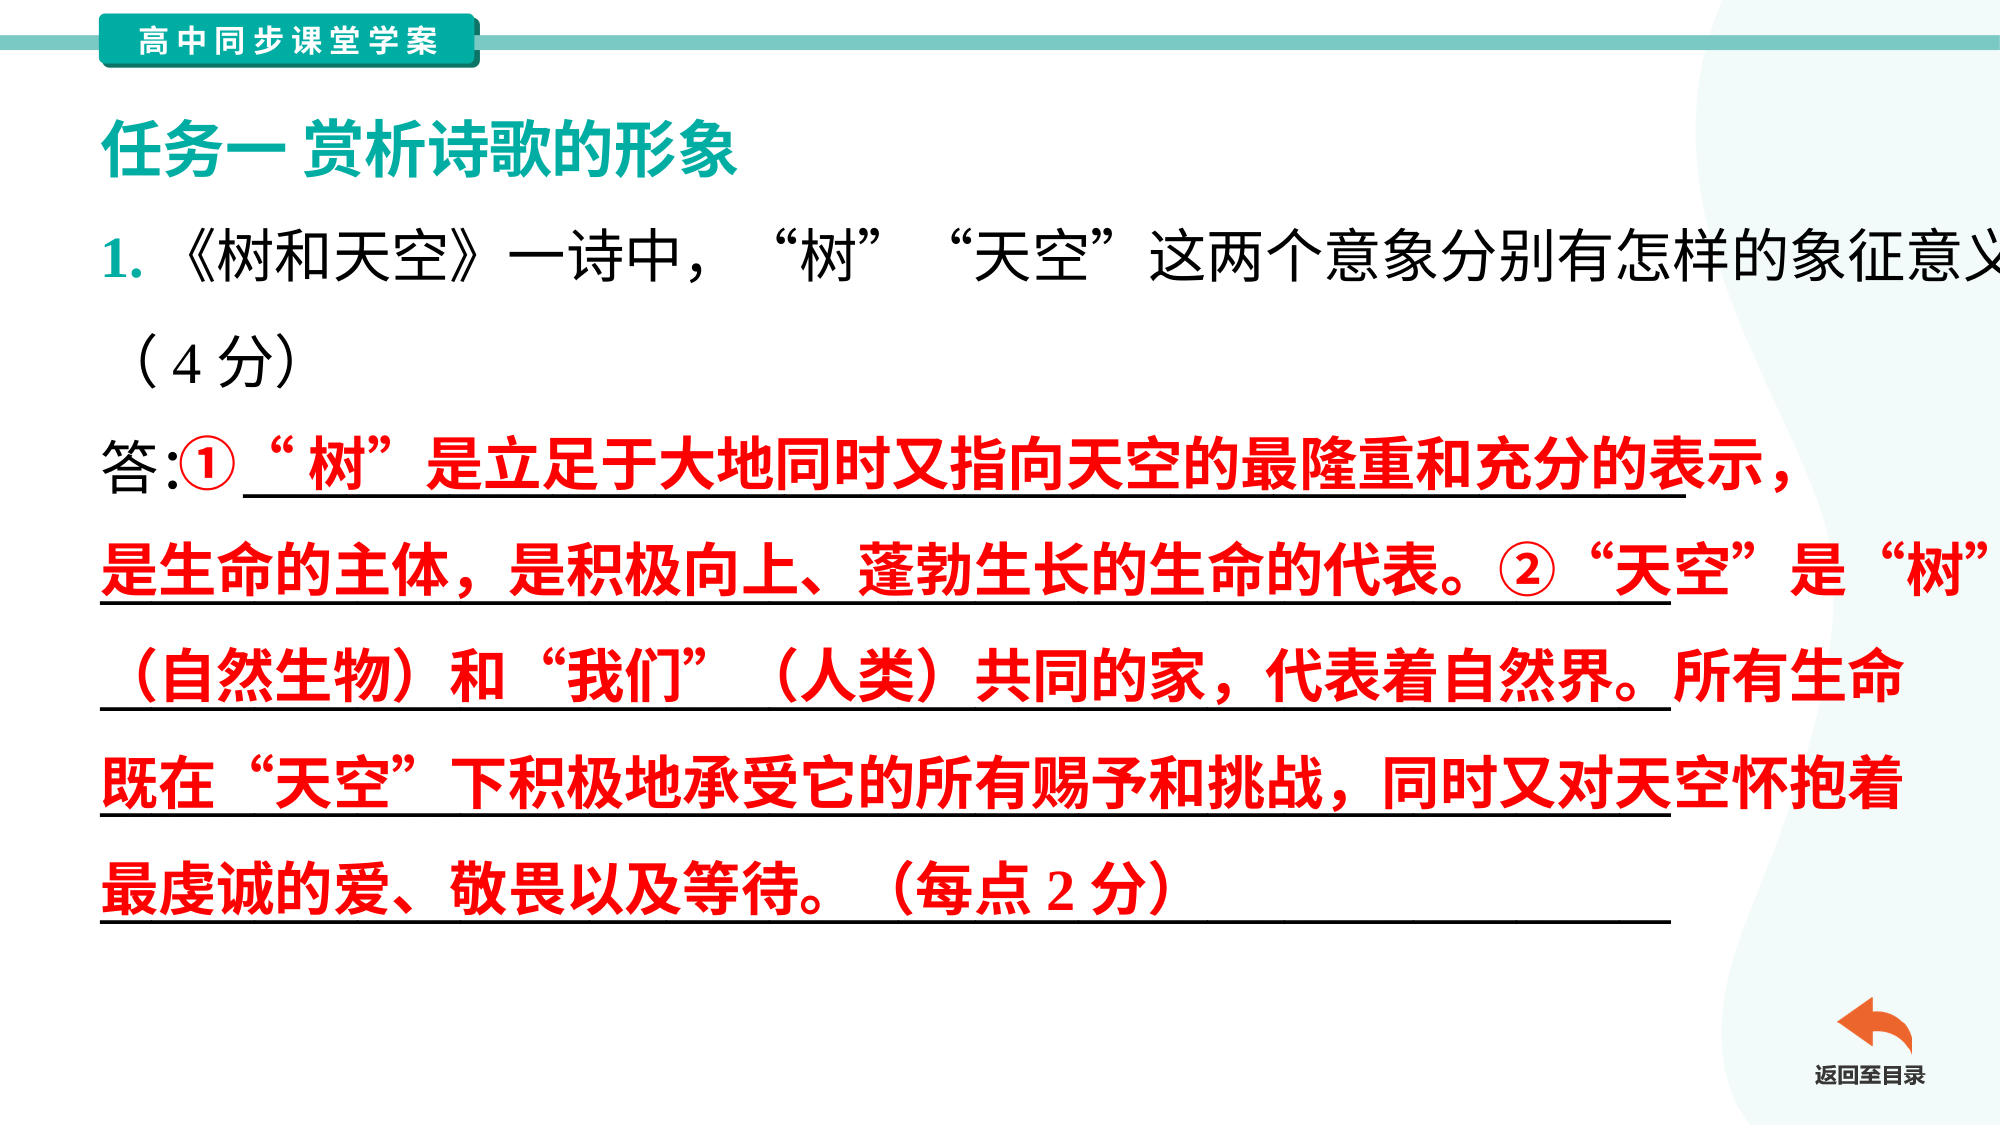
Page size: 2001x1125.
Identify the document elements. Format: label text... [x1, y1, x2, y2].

text_box 1.《树和天空》一诗中，“树”“天空”这两个意象分别有怎样的象征意义？ （4分） 答： ________________________________________________________ _____________________________________________________________ _____________________________________________________________ _____________________________________________________________ _____________________________________________________________ [100, 923, 1899, 927]
text_box 1.《树和天空》一诗中，“树”“天空”这两个意象分别有怎样的象征意义？ （4分） 答： ________________________________________________________ _____________________________________________________________ _____________________________________________________________ _____________________________________________________________ _____________________________________________________________ [100, 182, 1899, 390]
text_box ①“树”是立足于大地同时又指向天空的最隆重和充分的表示， 是生命的主体，是积极向上、蓬勃生长的生命的代表。②“天空”是“树” （自然生物）和“我们”（人类）共同的家，代表着自然界。所有生命 既在“天空”下积极地承受它的所有赐予和挑战，同时又对天空怀抱着 最虔诚的爱、敬畏以及等待。（每点2分） [100, 390, 1899, 923]
picture [0, 0, 2000, 1125]
text_box 任务一 赏析诗歌的形象 [100, 76, 1899, 182]
